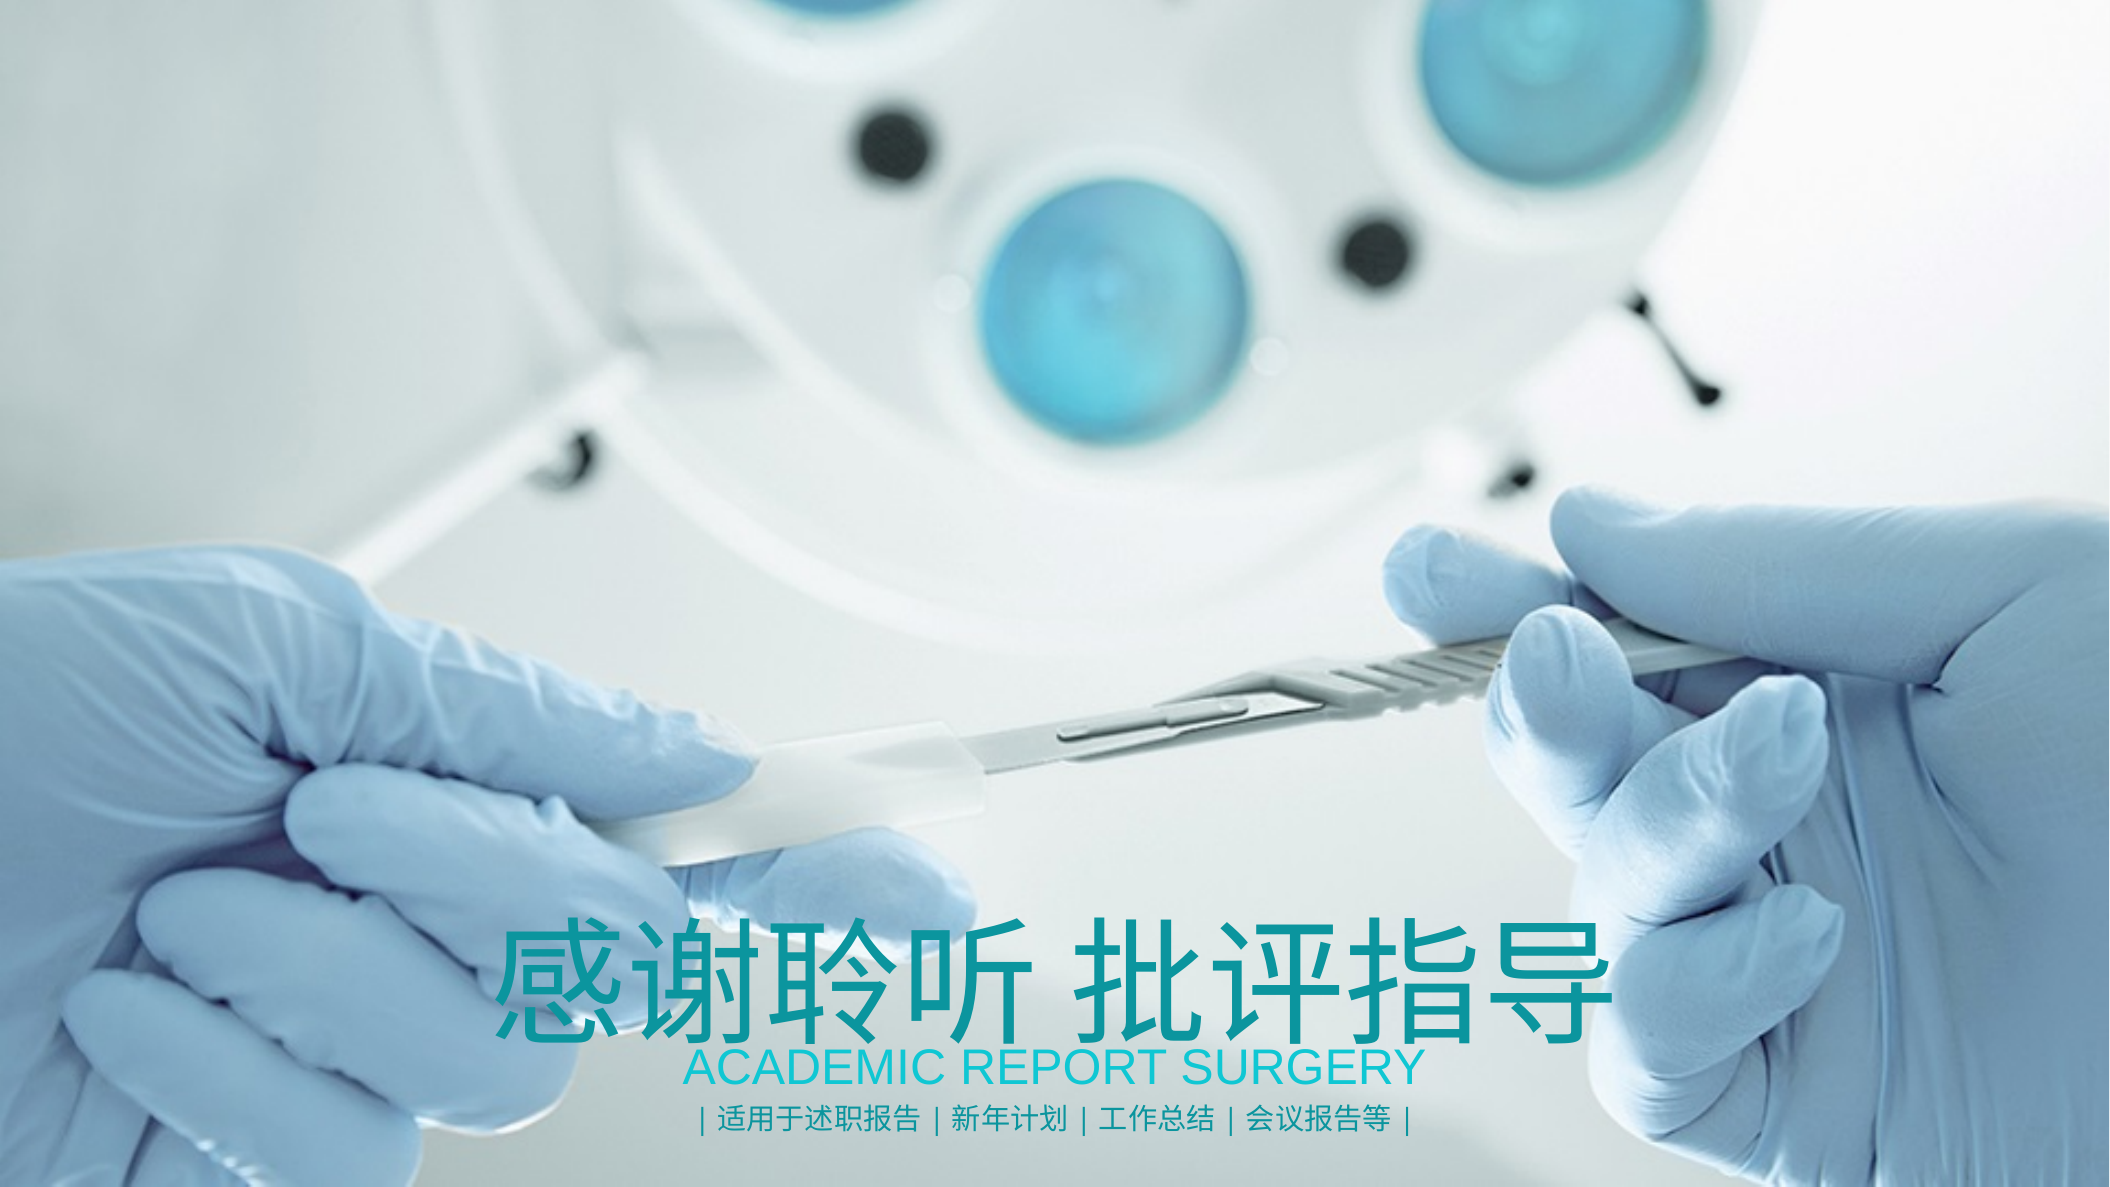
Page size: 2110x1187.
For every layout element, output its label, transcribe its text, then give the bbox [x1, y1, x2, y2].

text_box |适用于述职报告|新年计划|工作总结|会议报告等| [594, 1092, 1516, 1143]
text_box ACADEMIC REPORT SURGERY [481, 1027, 1628, 1103]
text_box 感谢聆听 批评指导 [387, 888, 1722, 1069]
text_box [0, 0, 2110, 1187]
